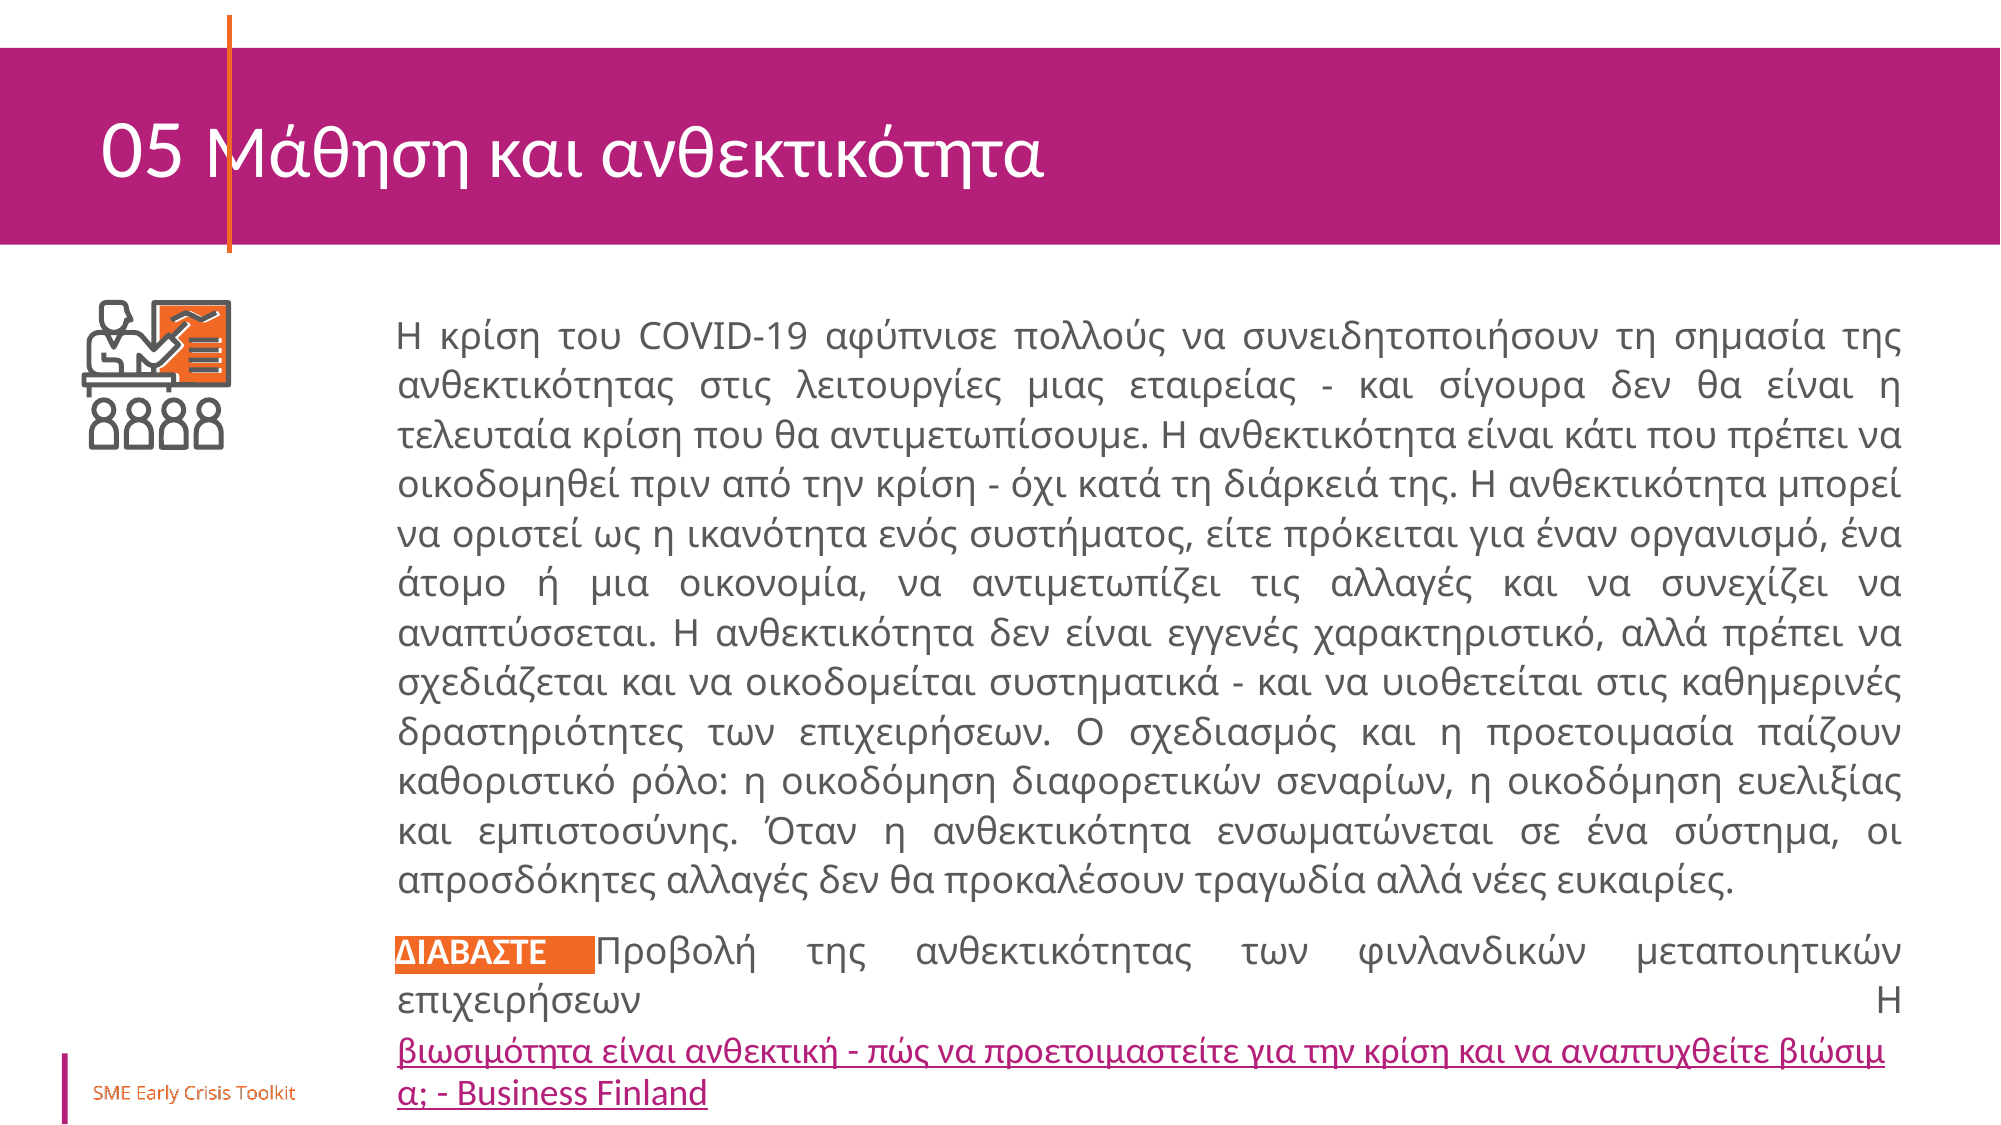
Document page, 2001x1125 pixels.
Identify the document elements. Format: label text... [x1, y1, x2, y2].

text_box [227, 15, 232, 253]
picture [1427, 1028, 1938, 1125]
text_box 05 Μάθηση και ανθεκτικότητα [232, 56, 1904, 245]
picture [83, 1080, 295, 1104]
list Η κρίση του COVID-19 αφύπνισε πολλούς να συνειδητοποιήσουν τη σημασία της ανθεκτικότητας στις λειτουργίες μιας εταιρείας - και σίγουρα δεν θα είναι η τελευταία κρίση που θα αντιμετωπίσουμε. Η ανθεκτικότητα είναι κάτι που πρέπει να οικοδομηθεί πριν από την κρίση - όχι κατά τη διάρκειά της. Η ανθεκτικότητα μπορεί να οριστεί ως η ικανότητα ενός συστήματος, είτε πρόκειται για έναν οργανισμό, ένα άτομο ή μια οικονομία, να αντιμετωπίζει τις αλλαγές και να συνεχίζει να αναπτύσσεται. Η ανθεκτικότητα δεν είναι εγγενές χαρακτηριστικό, αλλά πρέπει να σχεδιάζεται και να οικοδομείται συστηματικά - και να υιοθετείται στις καθημερινές δραστηριότητες των επιχειρήσεων. Ο σχεδιασμός και η προετοιμασία παίζουν καθοριστικό ρόλο: η οικοδόμηση διαφορετικών σεναρίων, η οικοδόμηση ευελιξίας και εμπιστοσύνης. Όταν η ανθεκτικότητα ενσωματώνεται σε ένα σύστημα, οι απροσδόκητες αλλαγές δεν θα προκαλέσουν τραγωδία αλλά νέες ευκαιρίες. ΔΙΑΒΑΣΤΕ Προβολή της ανθεκτικότητας των φινλανδικών μεταποιητικών επιχειρήσεων Η βιωσιμότητα είναι ανθεκτική - πώς να προετοιμαστείτε για την κρίση και να αναπτυχθείτε βιώσιμα; - Business Finland [380, 299, 1919, 1039]
text_box [0, 47, 227, 246]
text_box 05 Μάθηση και ανθεκτικότητα [86, 56, 227, 245]
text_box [81, 299, 232, 450]
text_box [232, 47, 2000, 246]
